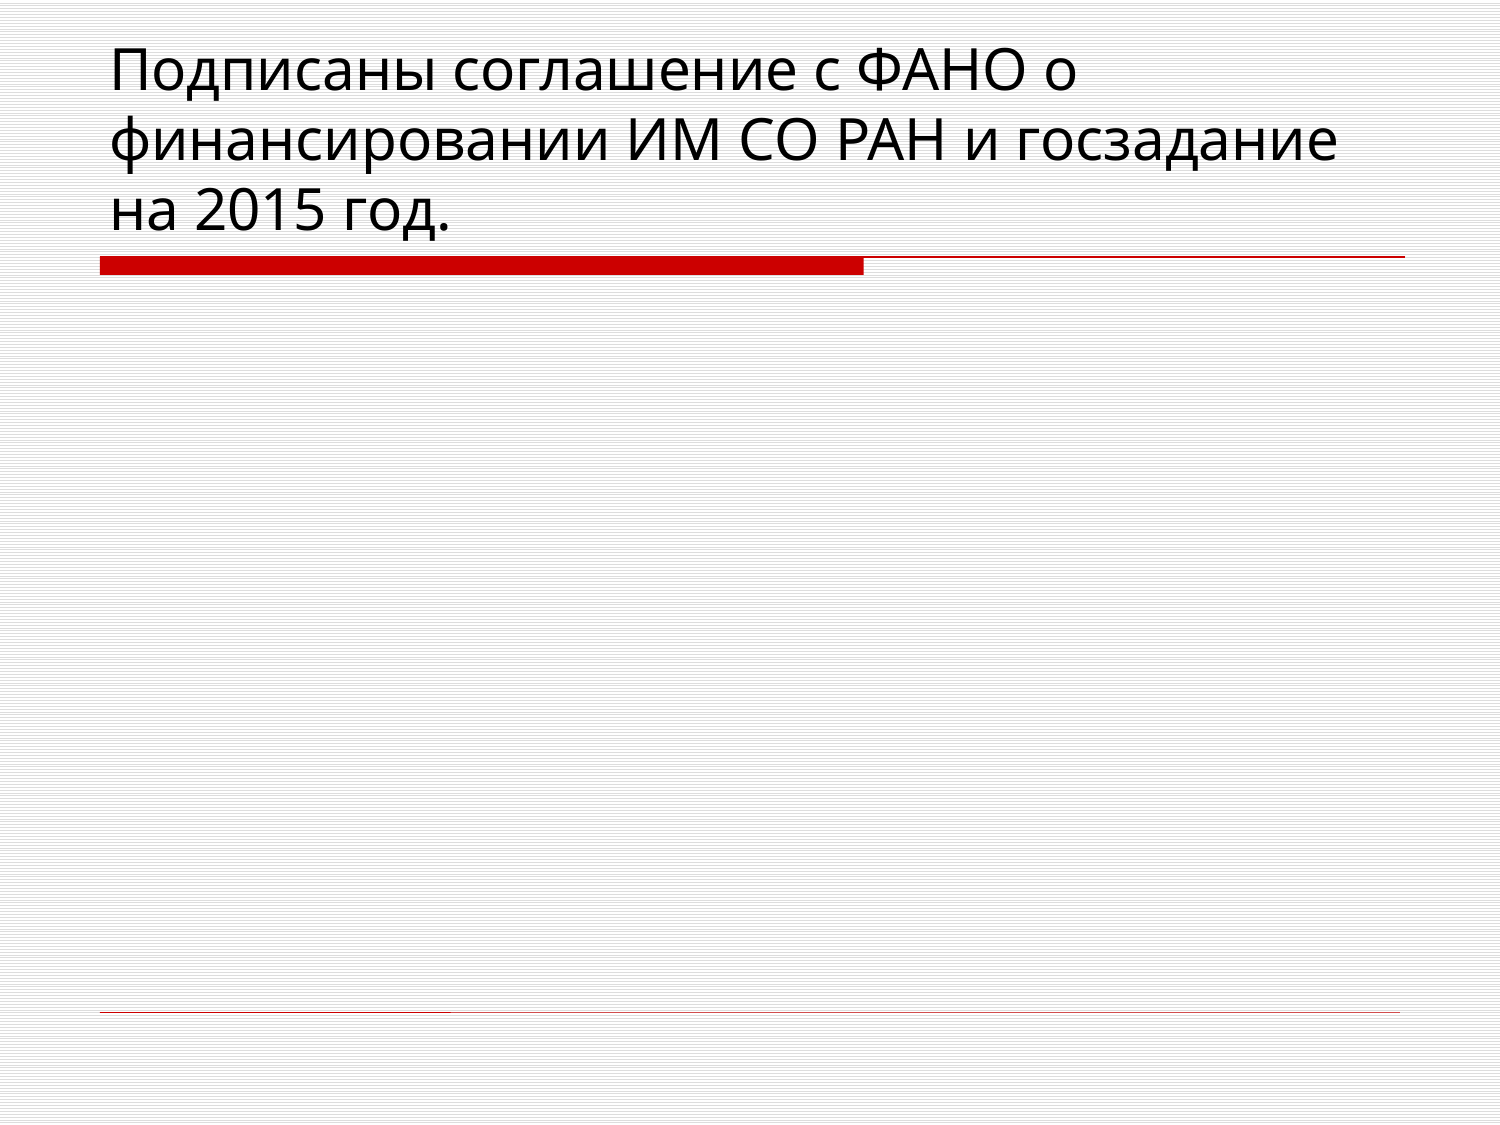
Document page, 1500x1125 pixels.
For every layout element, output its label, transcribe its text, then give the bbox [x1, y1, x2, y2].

title Подписаны соглашение с ФАНО о финансировании ИМ СО РАН и госзадание на 2015 год. [93, 49, 1407, 250]
